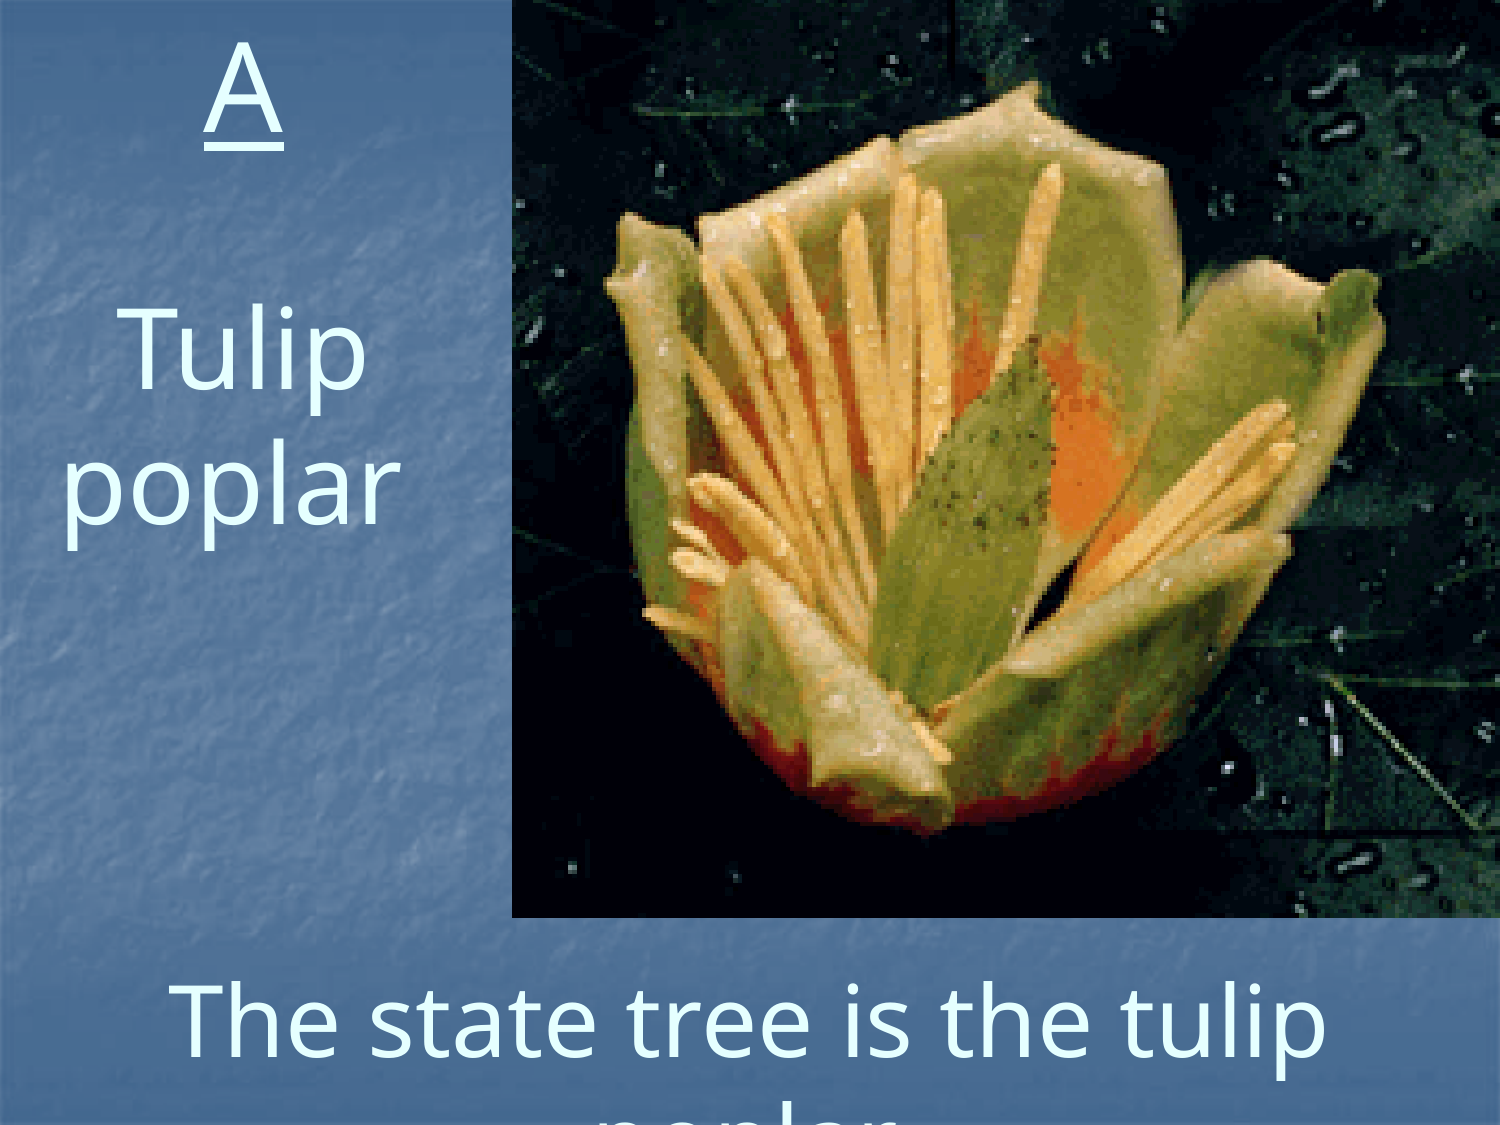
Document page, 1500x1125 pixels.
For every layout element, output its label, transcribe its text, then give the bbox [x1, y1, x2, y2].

text_box A Tulip poplar [0, 0, 488, 795]
text_box The state tree is the tulip poplar. [0, 949, 1500, 1125]
picture [512, 0, 1500, 919]
